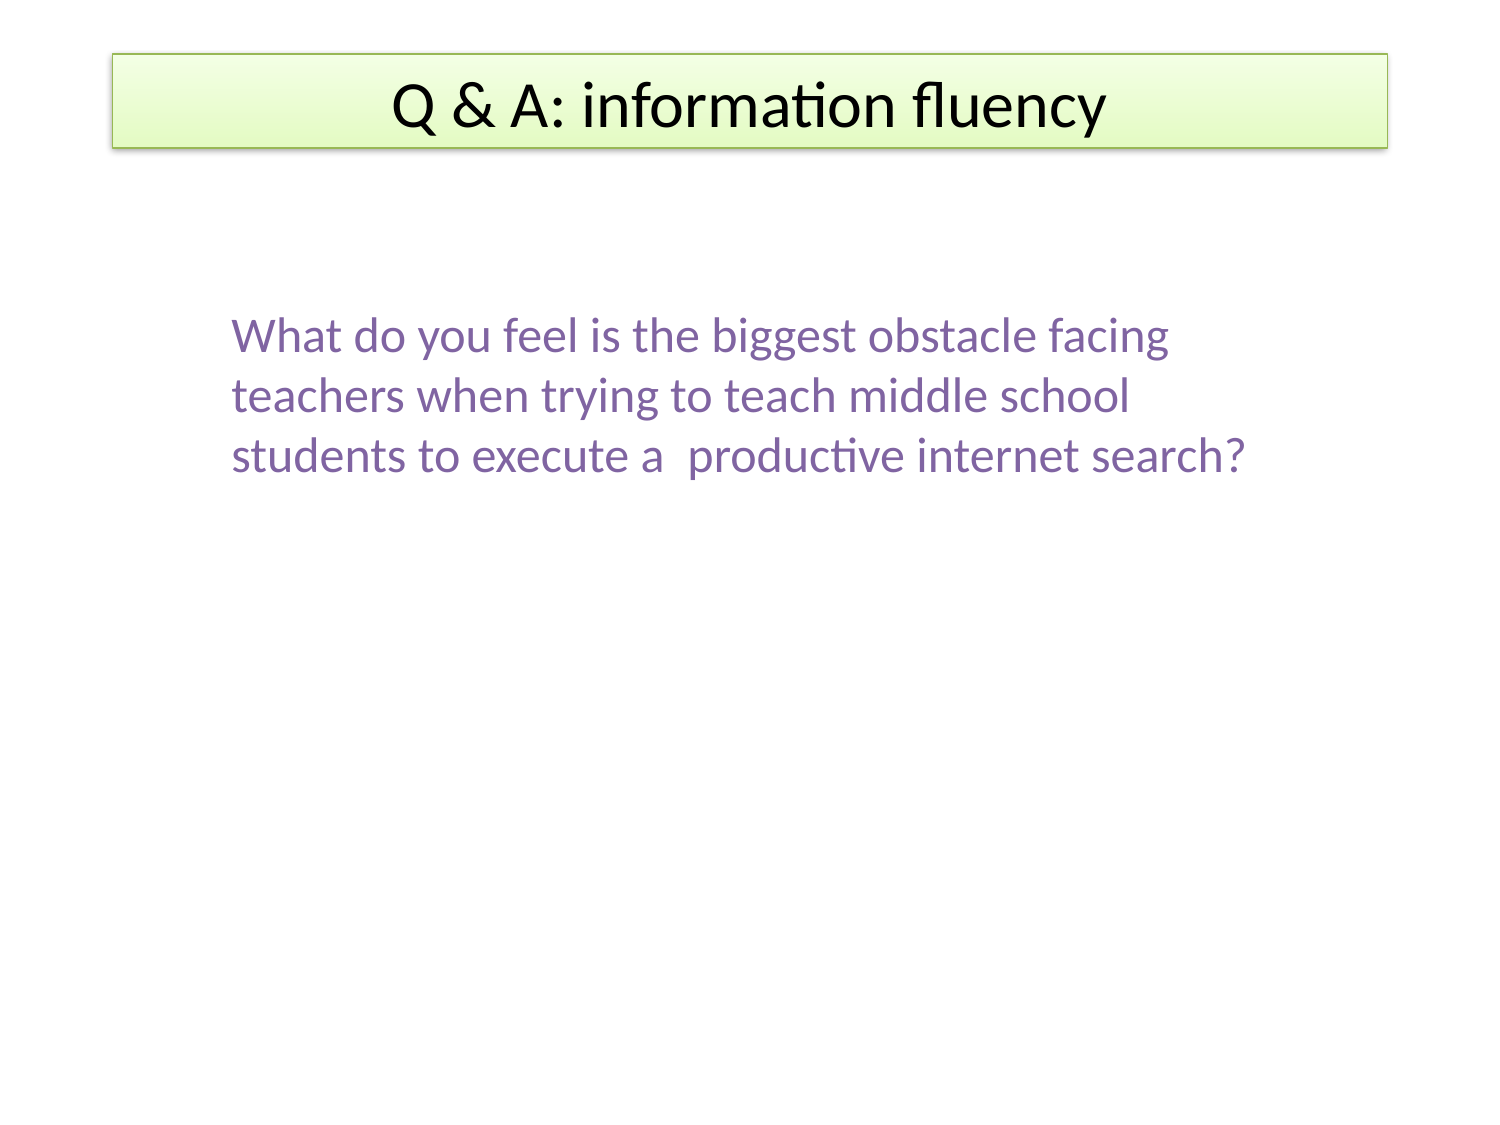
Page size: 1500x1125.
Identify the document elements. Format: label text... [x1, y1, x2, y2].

text_box Q & A: information fluency [112, 53, 1388, 149]
subtitle What do you feel is the biggest obstacle facing teachers when trying to teach middle school students to execute a productive internet search? [216, 295, 1299, 882]
